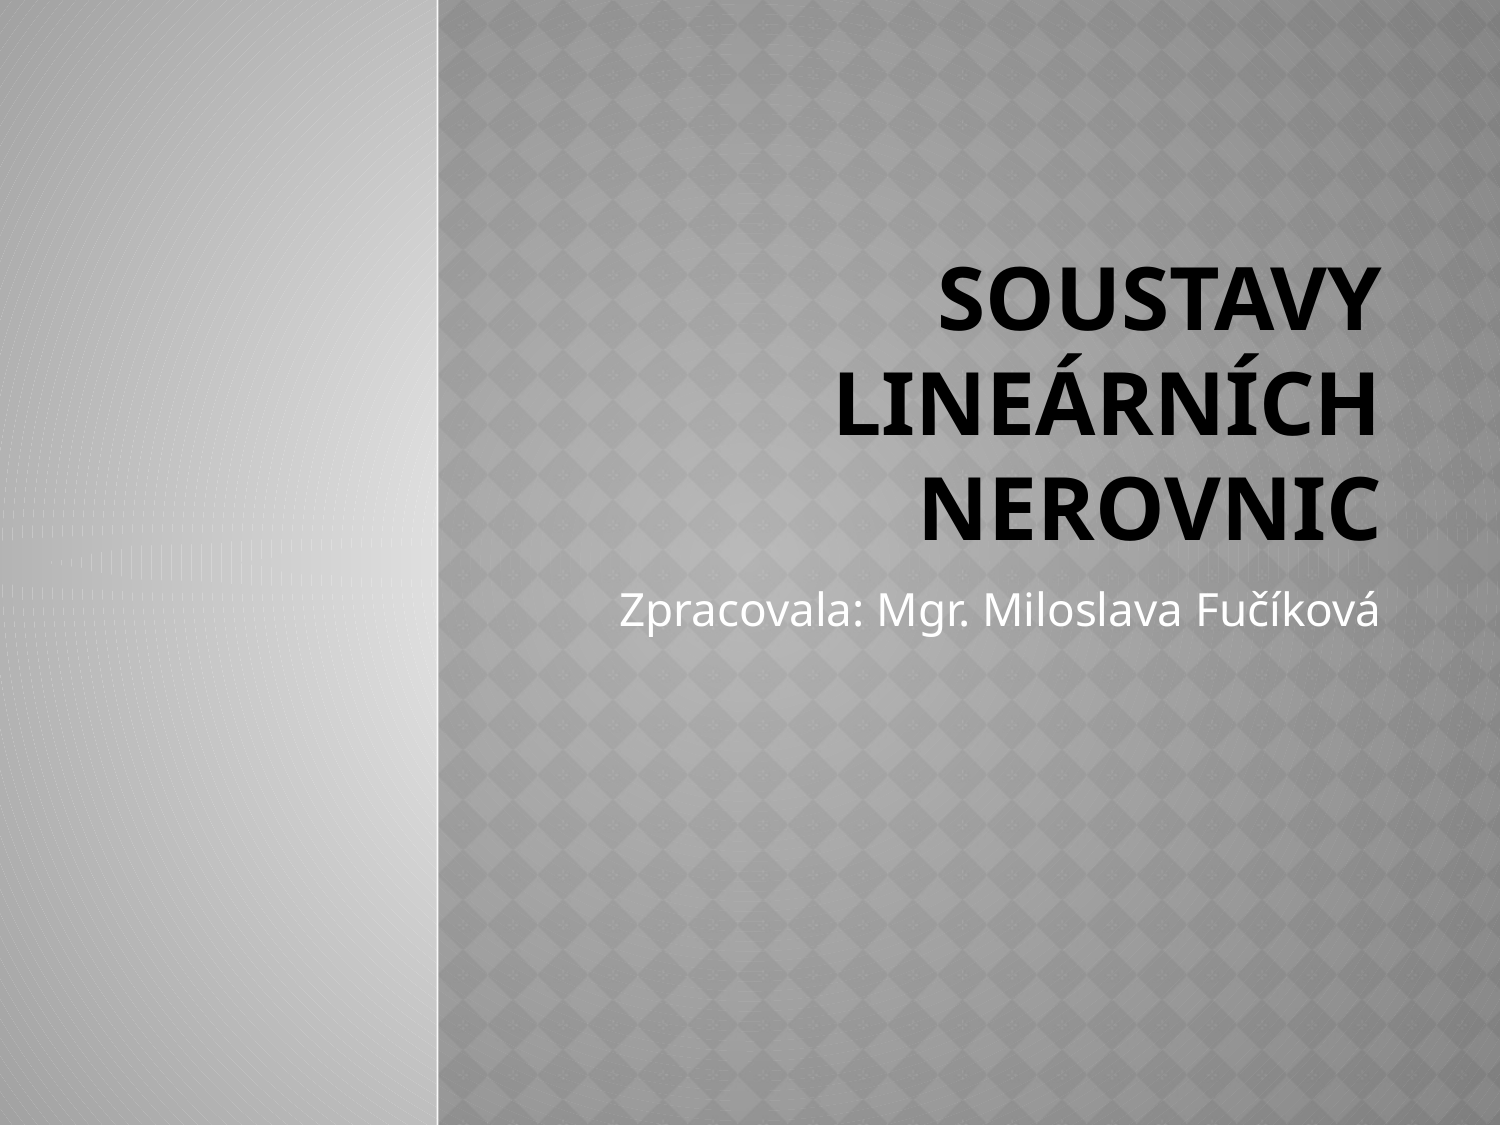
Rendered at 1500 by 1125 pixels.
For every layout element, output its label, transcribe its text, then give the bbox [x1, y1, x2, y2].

subtitle Zpracovala: Mgr. Miloslava Fučíková [550, 580, 1390, 762]
title Soustavy Lineárních nerovnic [552, 87, 1390, 558]
